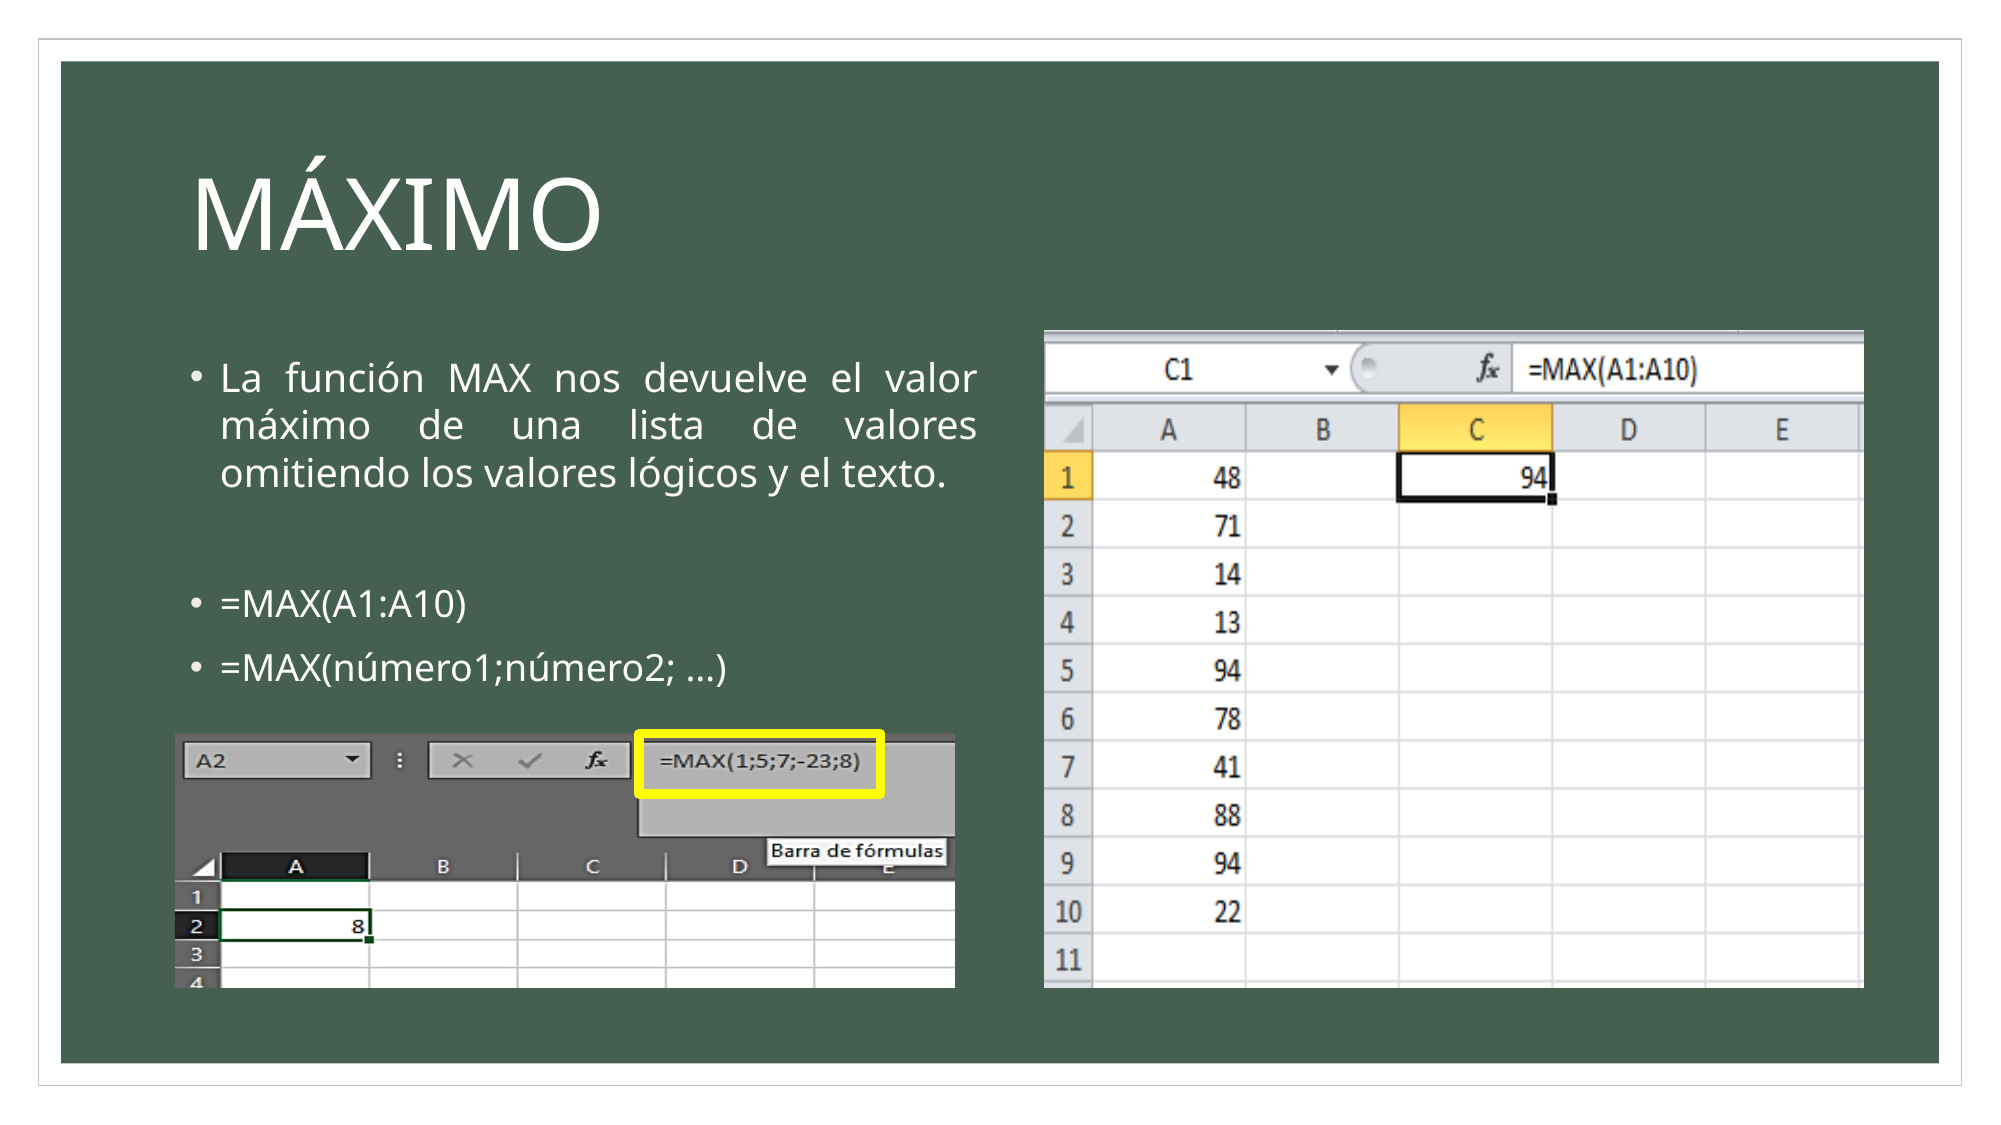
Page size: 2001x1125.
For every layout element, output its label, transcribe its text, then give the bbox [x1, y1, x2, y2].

picture [174, 733, 955, 988]
title MÁXIMO [174, 105, 1825, 331]
list La función MAX nos devuelve el valor máximo de una lista de valores omitiendo los valores lógicos y el texto. =MAX(A1:A10) =MAX(número1;número2; …) [174, 345, 994, 960]
picture [1044, 330, 1864, 988]
